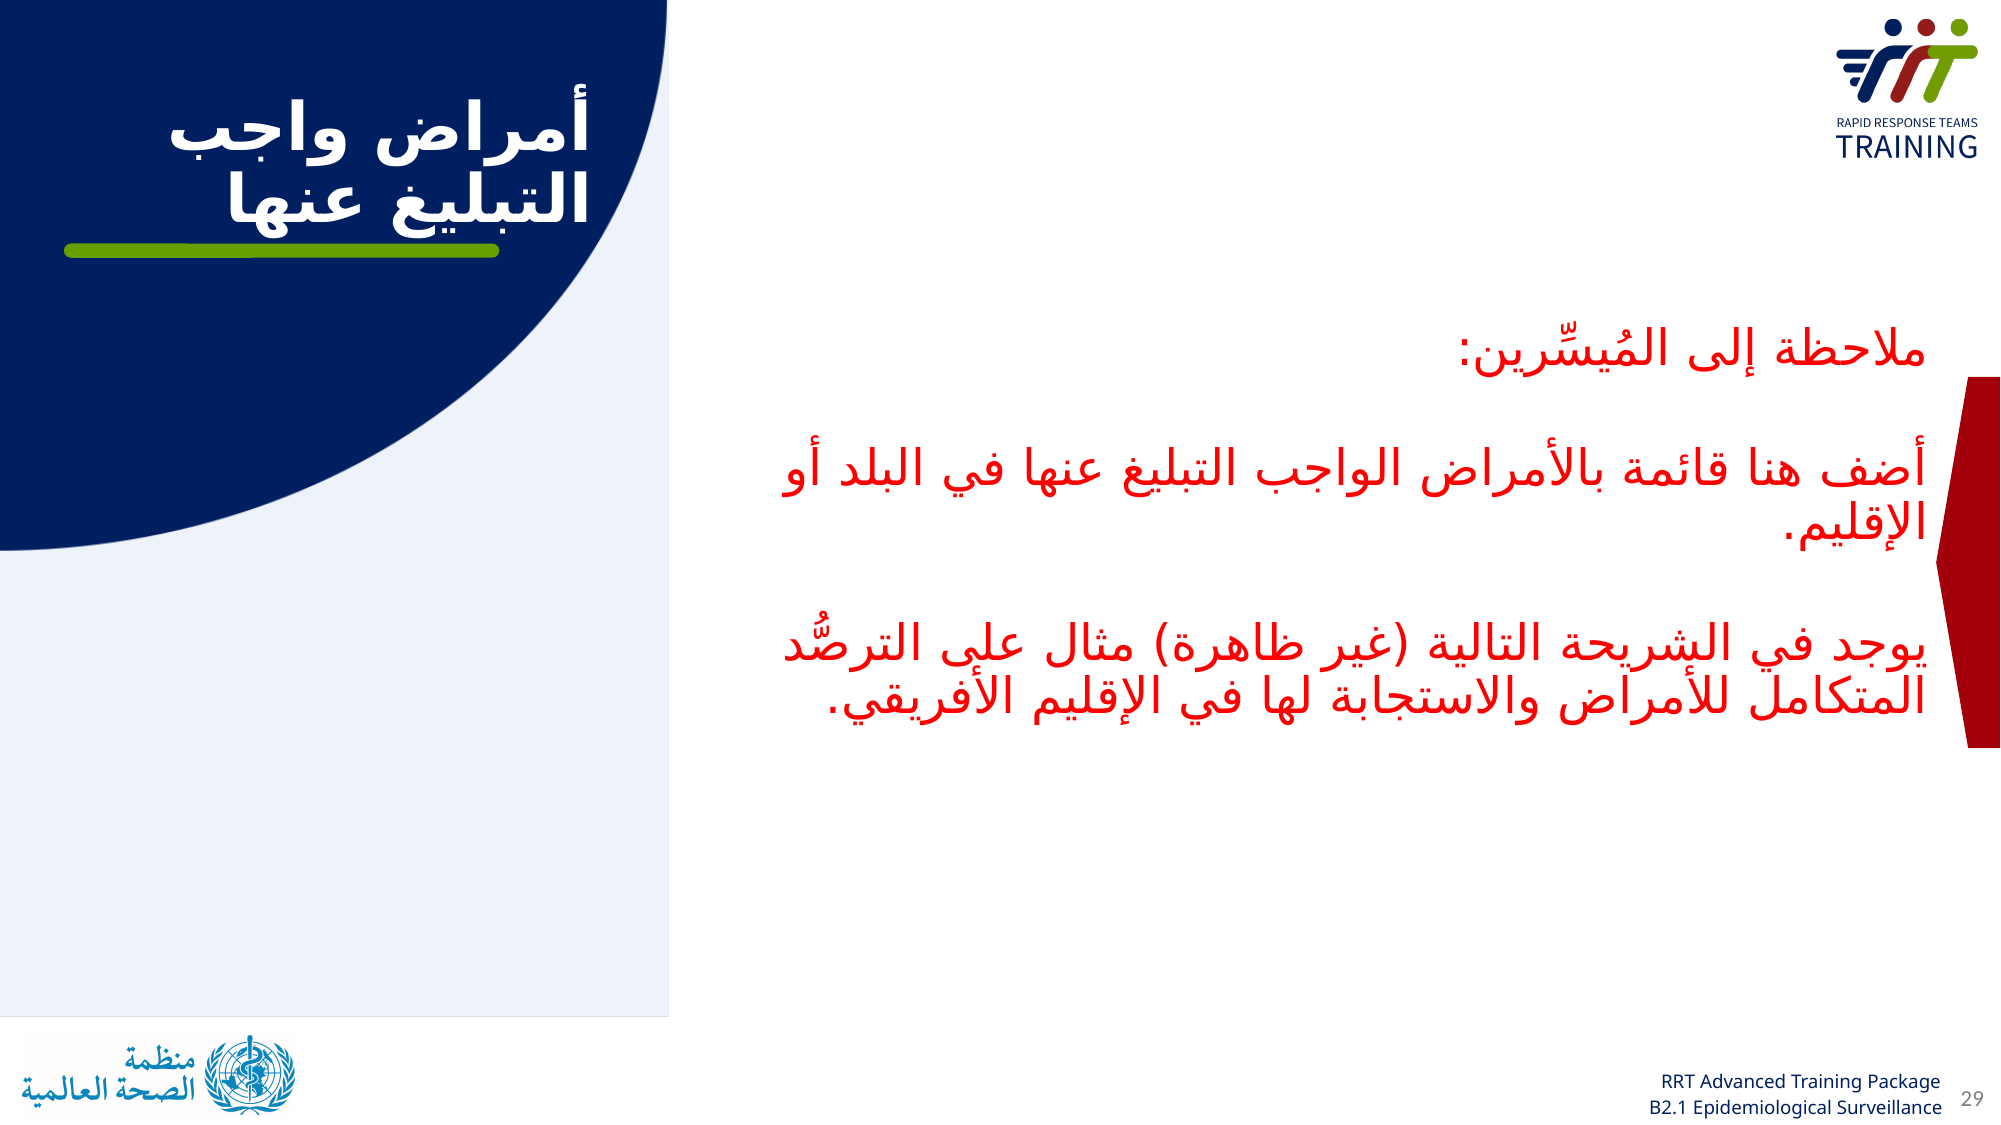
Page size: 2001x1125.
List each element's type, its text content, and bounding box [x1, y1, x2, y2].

picture [22, 1035, 295, 1115]
list ملاحظة إلى المُيسِّرين: أضف هنا قائمة بالأمراض الواجب التبليغ عنها في البلد أو الإقليم. يوجد في الشريحة التالية (غير ظاهرة) مثال على الترصُّد المتكامل للأمراض والاستجابة لها في الإقليم الأفريقي. [700, 313, 1937, 771]
picture [1835, 19, 1978, 167]
title أمراض واجب التبليغ عنها [64, 85, 601, 325]
picture [0, 0, 669, 1018]
picture [252, 1050, 258, 1059]
